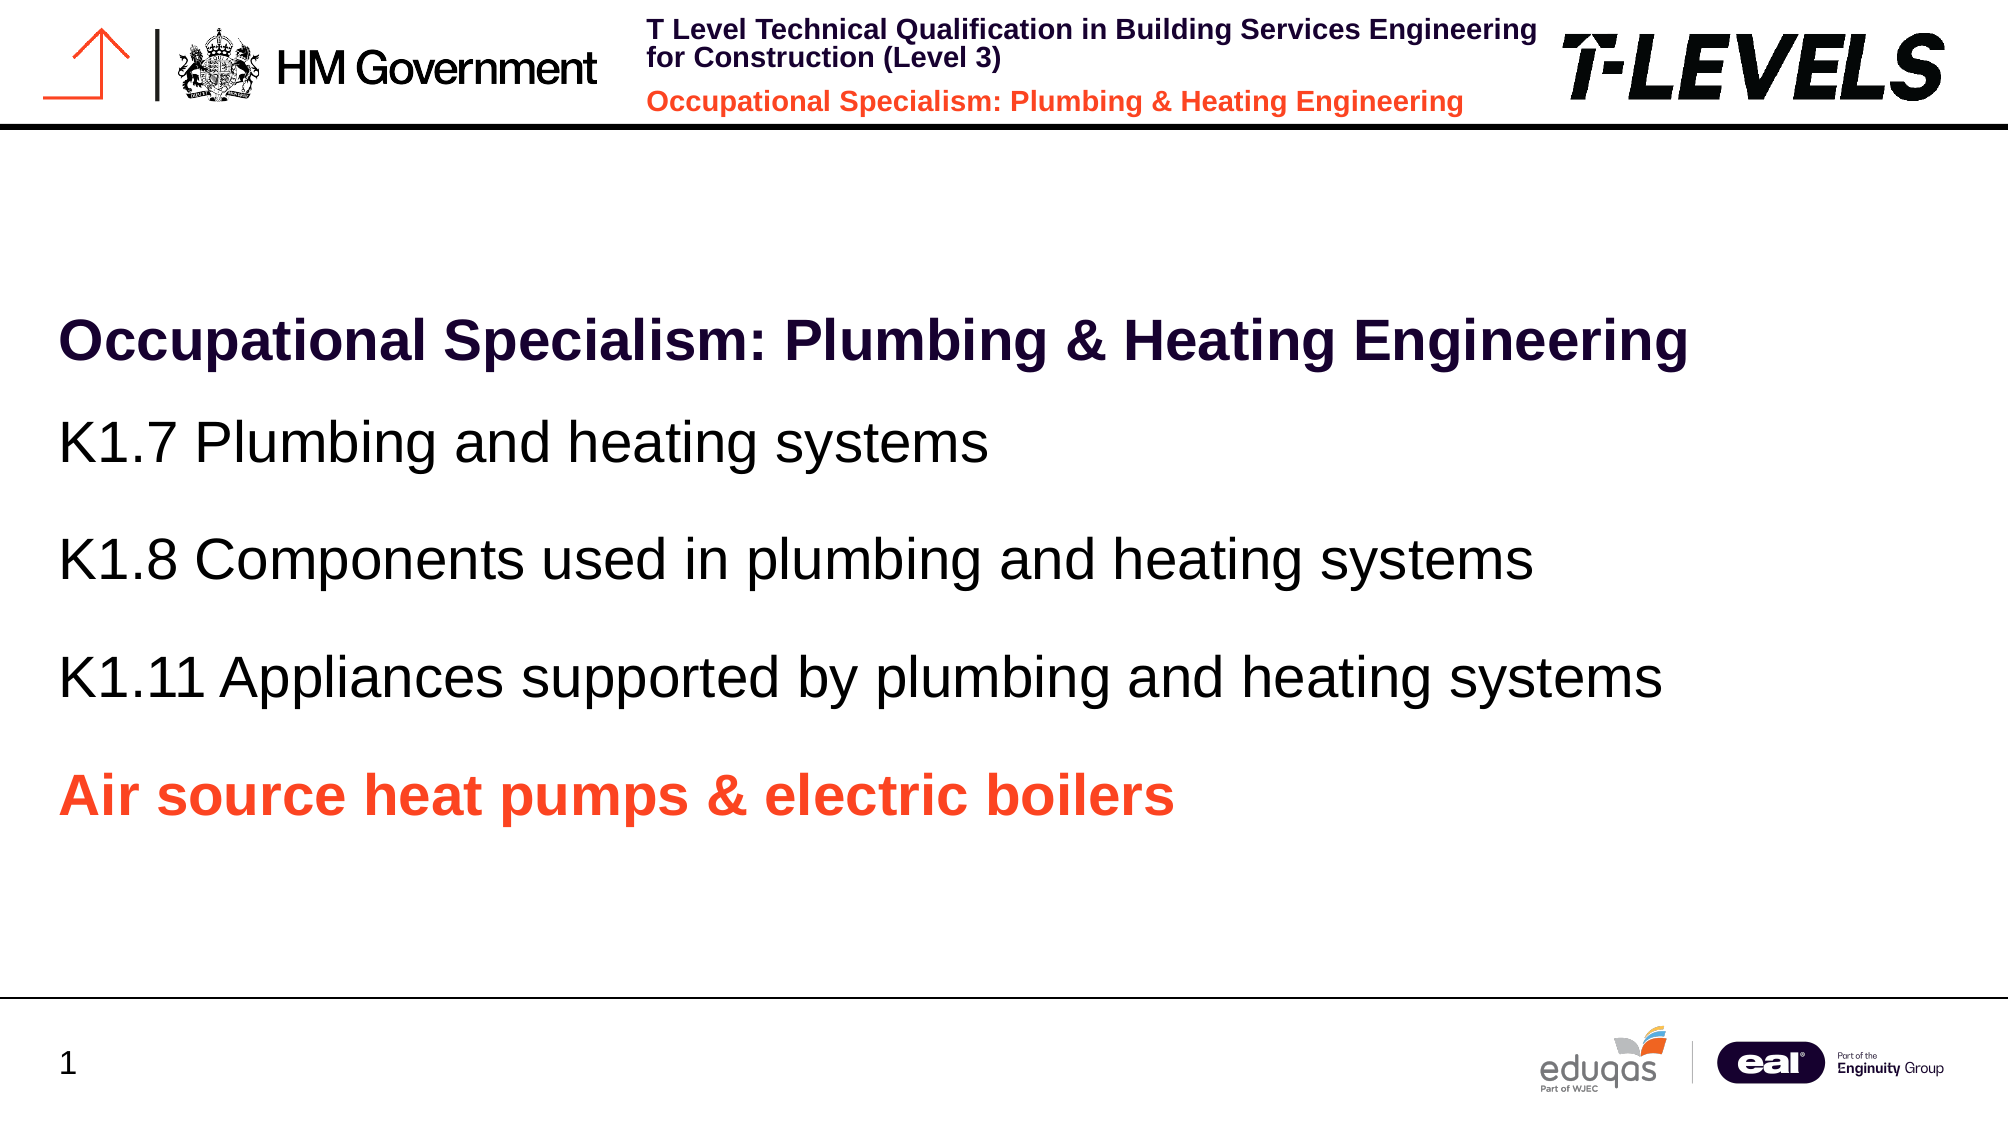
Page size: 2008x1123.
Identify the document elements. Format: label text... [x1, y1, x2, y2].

picture [38, 27, 136, 100]
text_box Occupational Specialism: Plumbing & Heating Engineering K1.7 Plumbing and heating systems K1.8 Components used in plumbing and heating systems K1.11 Appliances supported by plumbing and heating systems Air source heat pumps & electric boilers [58, 295, 1831, 916]
picture [1535, 1021, 1949, 1097]
picture [155, 28, 597, 102]
picture [1543, 25, 1964, 108]
